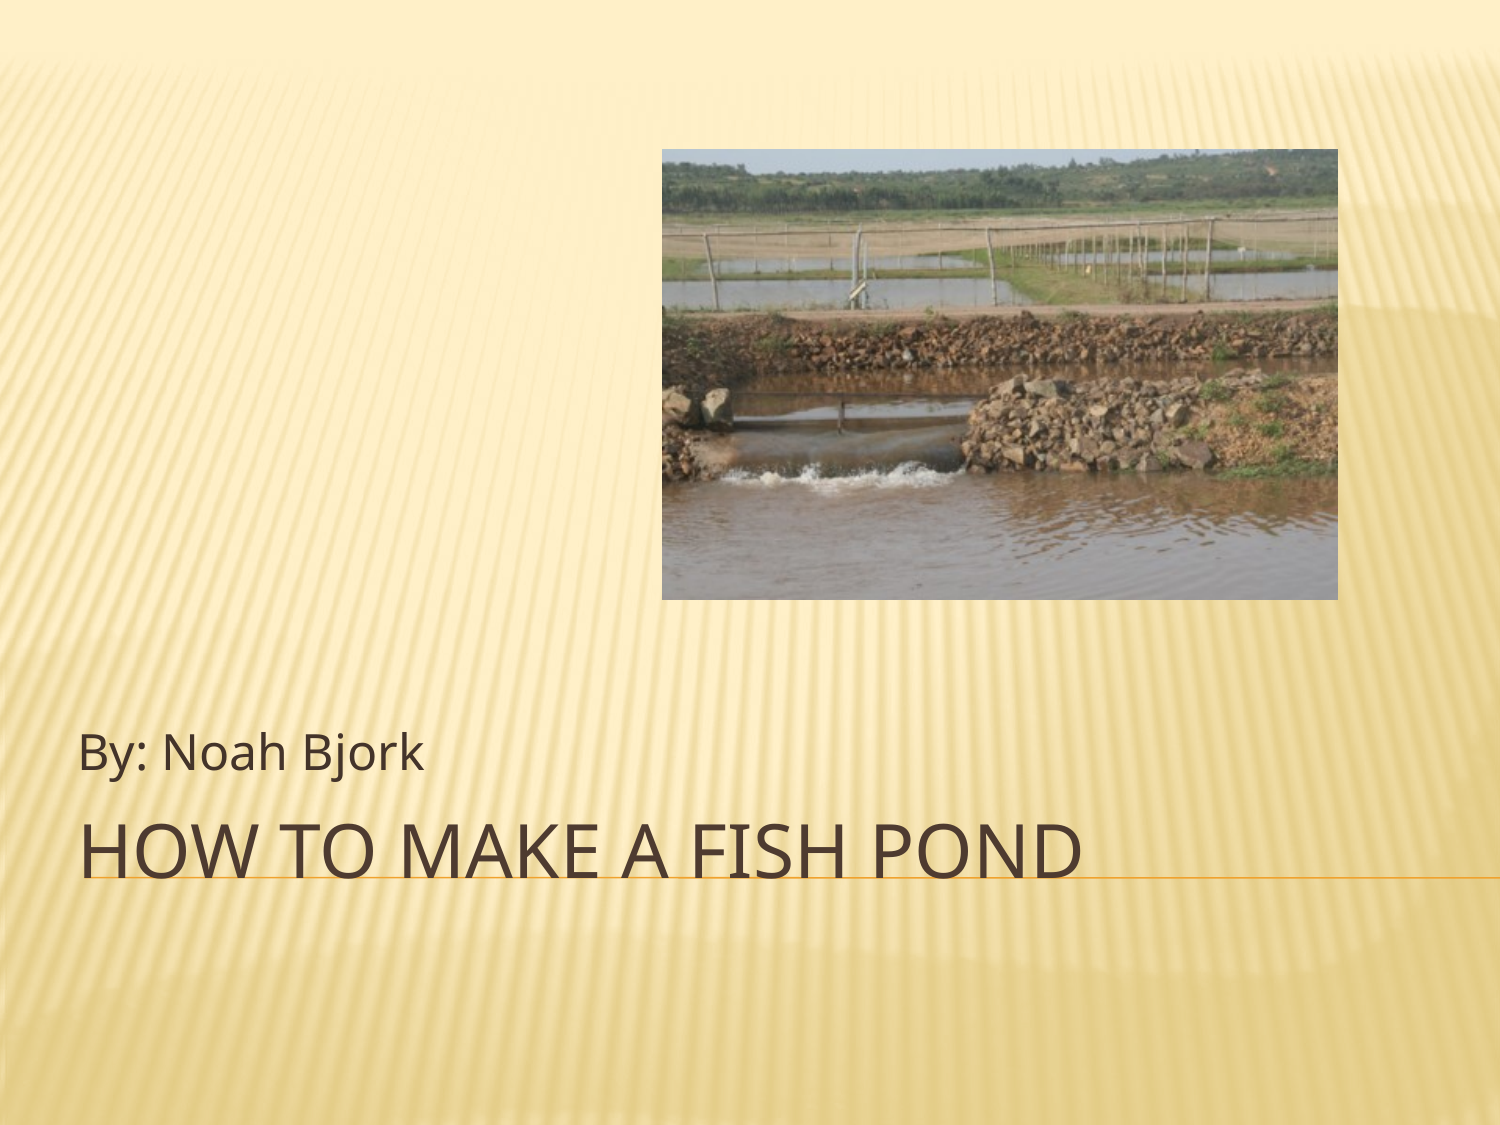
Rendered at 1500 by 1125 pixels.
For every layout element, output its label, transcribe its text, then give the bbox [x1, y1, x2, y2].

title How to Make a fish pond [62, 796, 1450, 997]
picture [662, 149, 1338, 601]
subtitle By: Noah Bjork [62, 637, 1450, 788]
